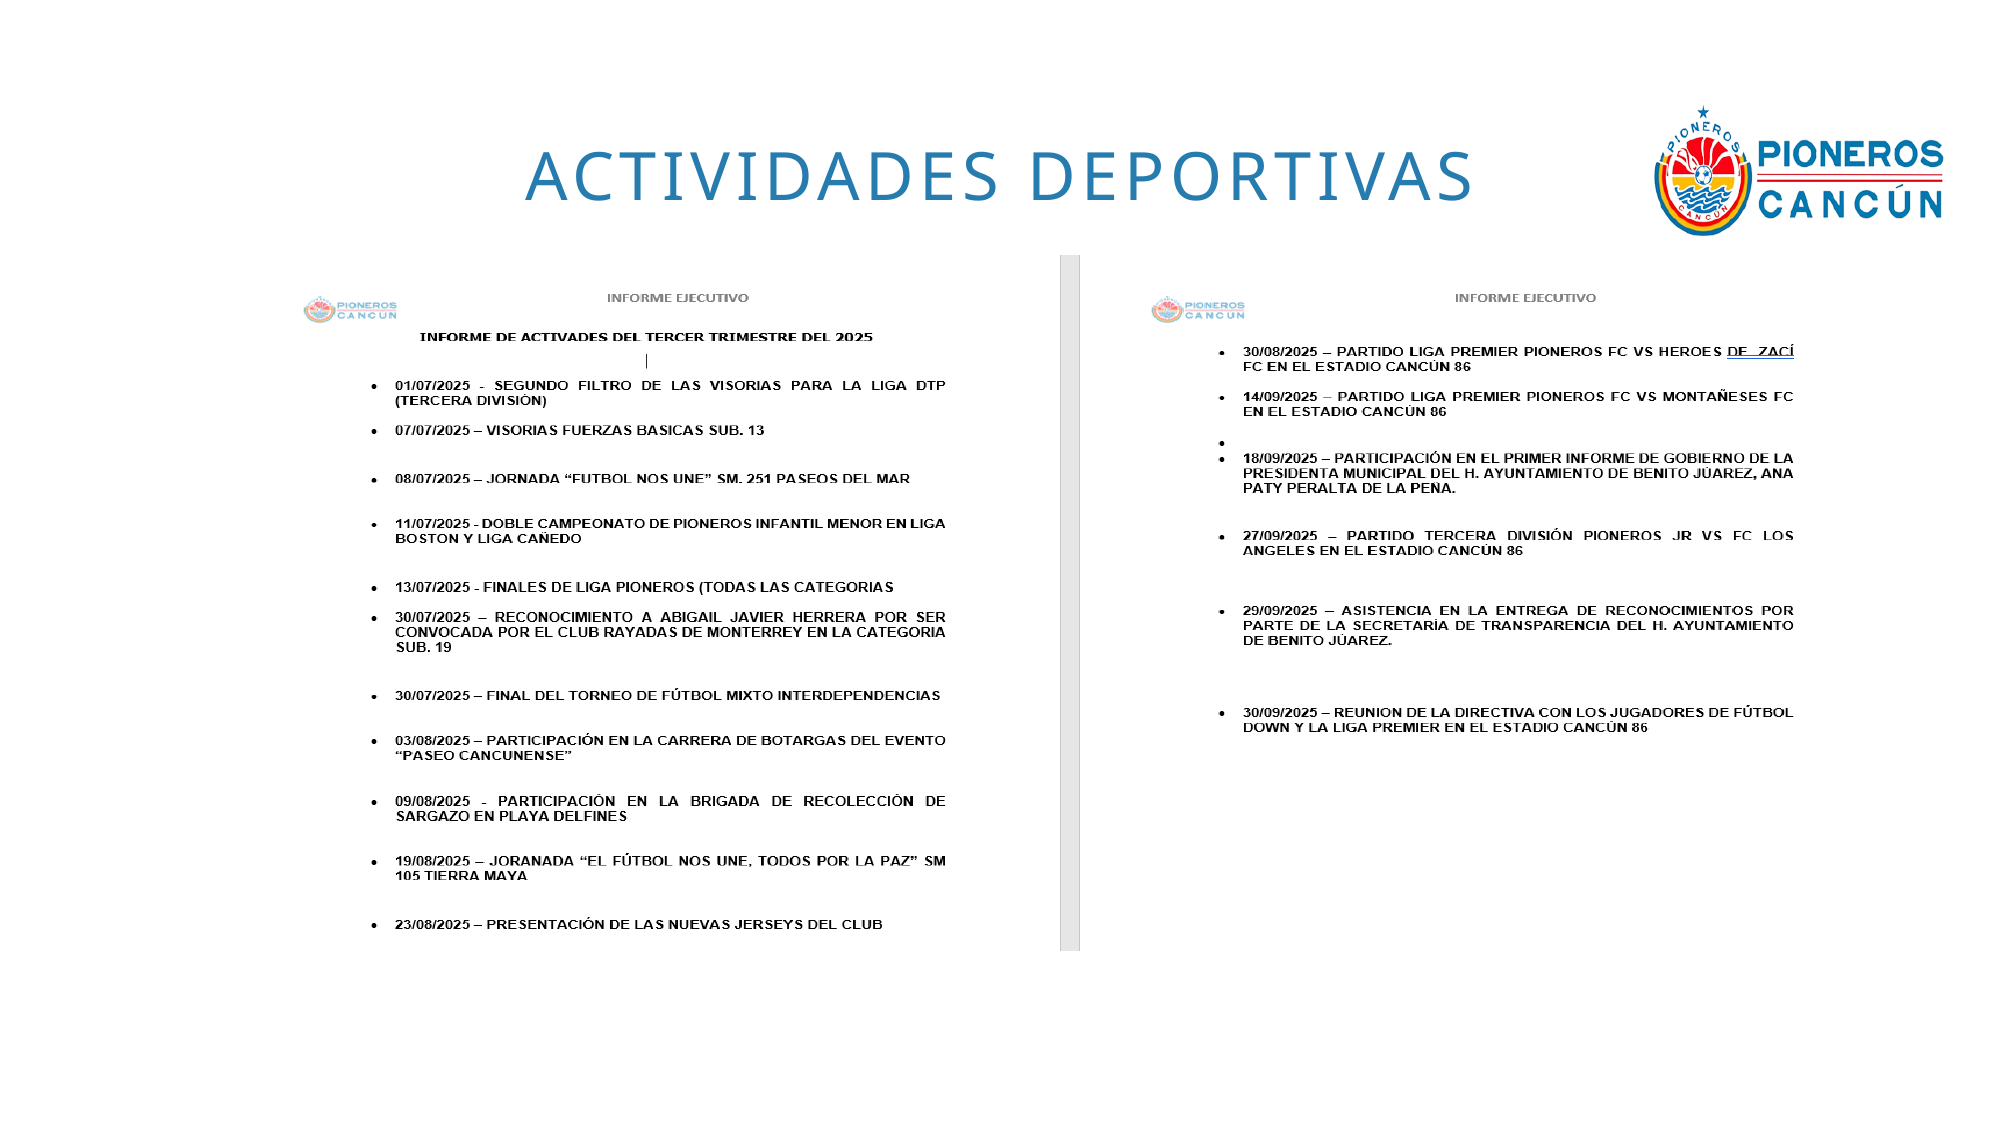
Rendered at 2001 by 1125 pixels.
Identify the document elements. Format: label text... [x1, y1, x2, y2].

text_box ACTIVIDADES DEPORTIVAS [161, 96, 1634, 214]
picture [270, 78, 1973, 951]
